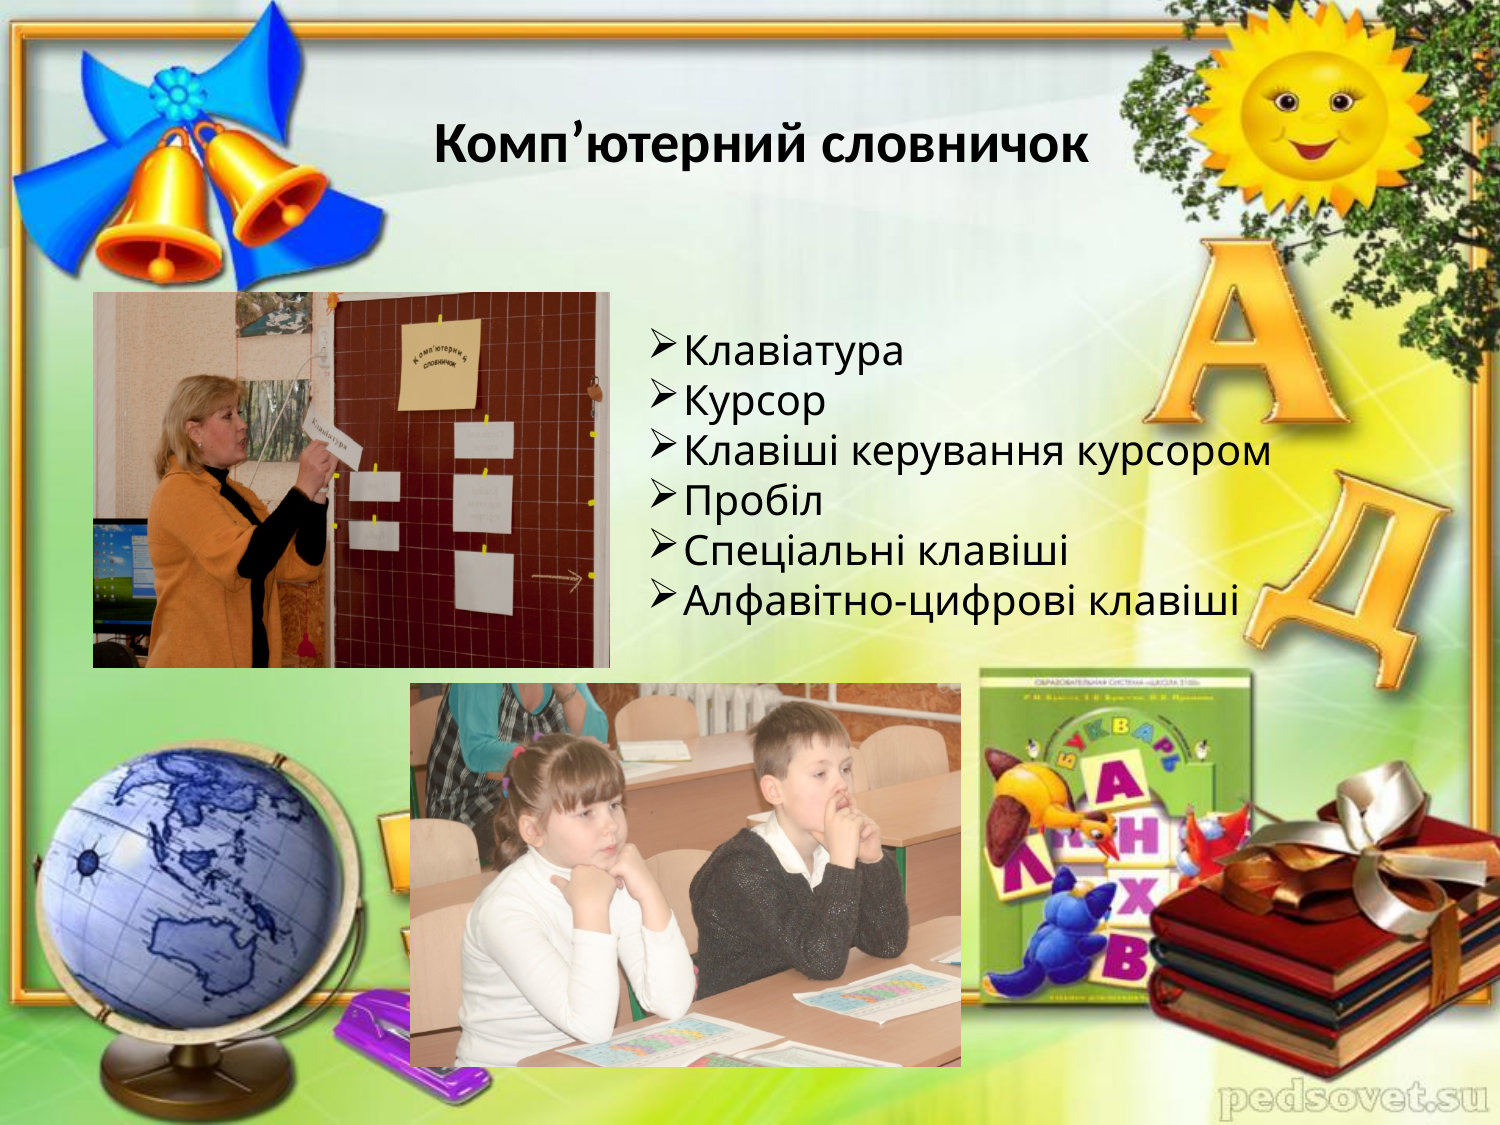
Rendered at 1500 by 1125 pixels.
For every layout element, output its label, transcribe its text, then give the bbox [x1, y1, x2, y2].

list [74, 262, 738, 1006]
text_box Клавіатура Курсор Клавіші керування курсором Пробіл Спеціальні клавіші Алфавітно-цифрові клавіші [632, 316, 1313, 632]
picture [0, 0, 1500, 1125]
title Комп’ютерний словничок [386, 44, 1137, 233]
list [409, 683, 962, 1067]
